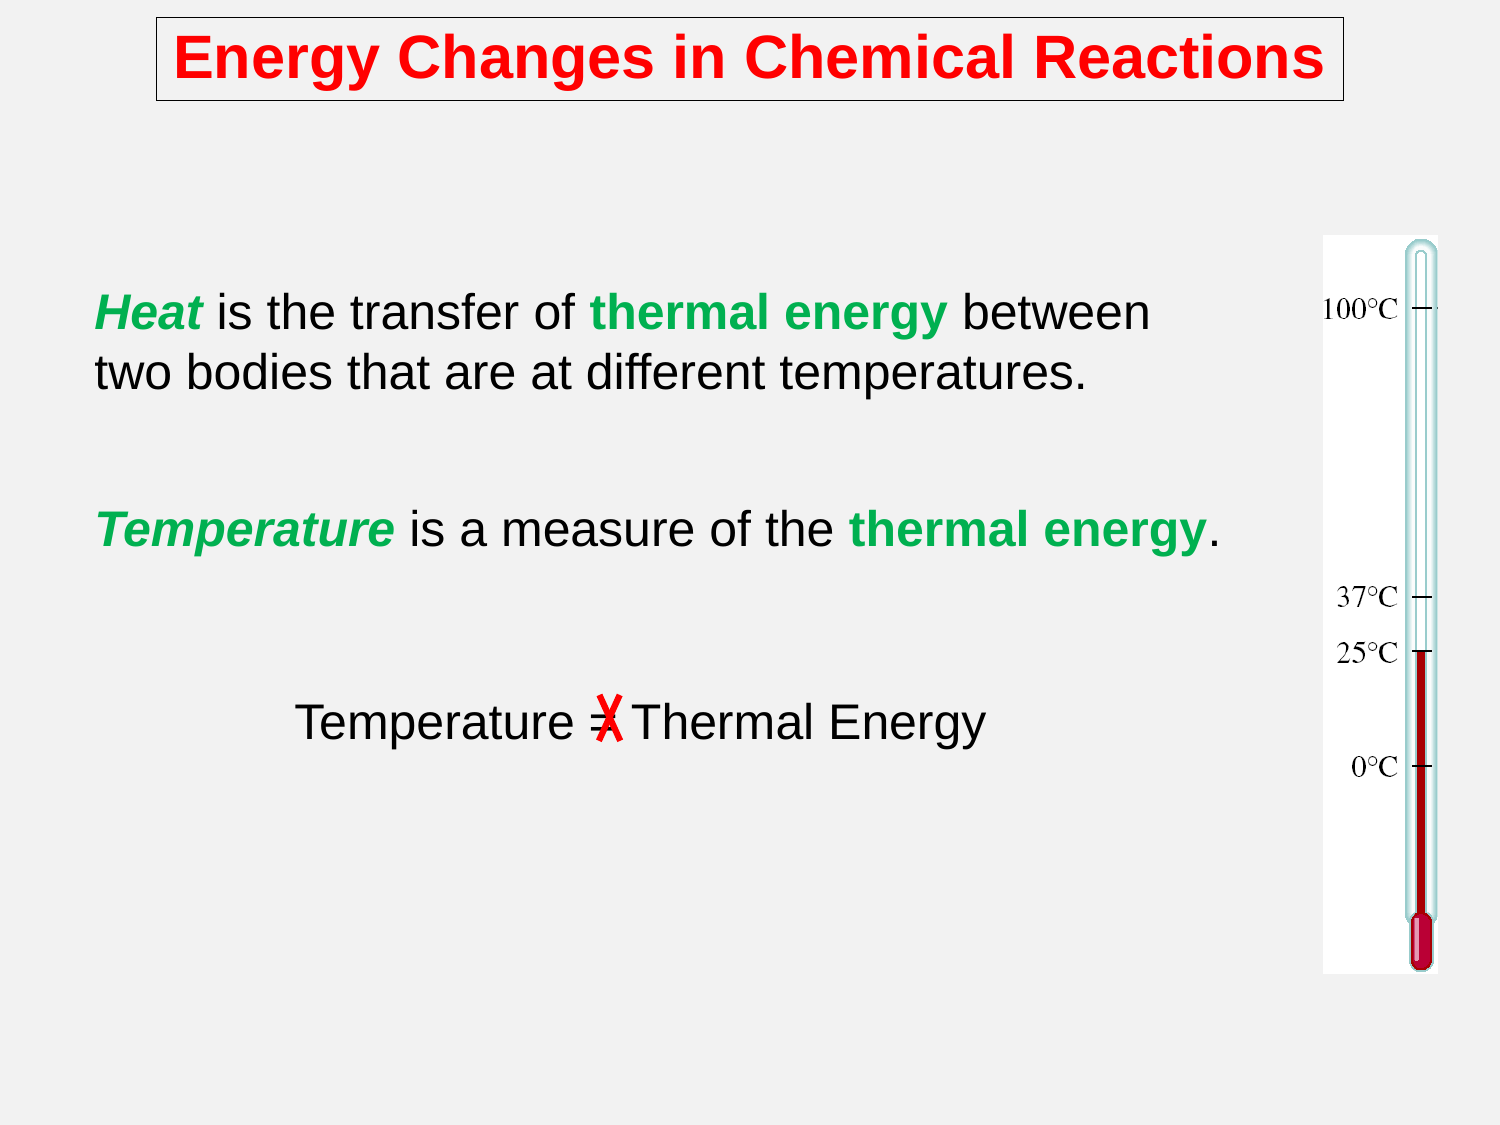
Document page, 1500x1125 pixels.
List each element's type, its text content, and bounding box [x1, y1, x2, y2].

title Energy Changes in Chemical Reactions [156, 17, 1344, 101]
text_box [279, 682, 1018, 758]
text_box Heat is the transfer of thermal energy between two bodies that are at different temperatures. [79, 272, 1218, 408]
picture [1323, 235, 1438, 974]
text_box Temperature is a measure of the thermal energy. [79, 488, 1257, 564]
